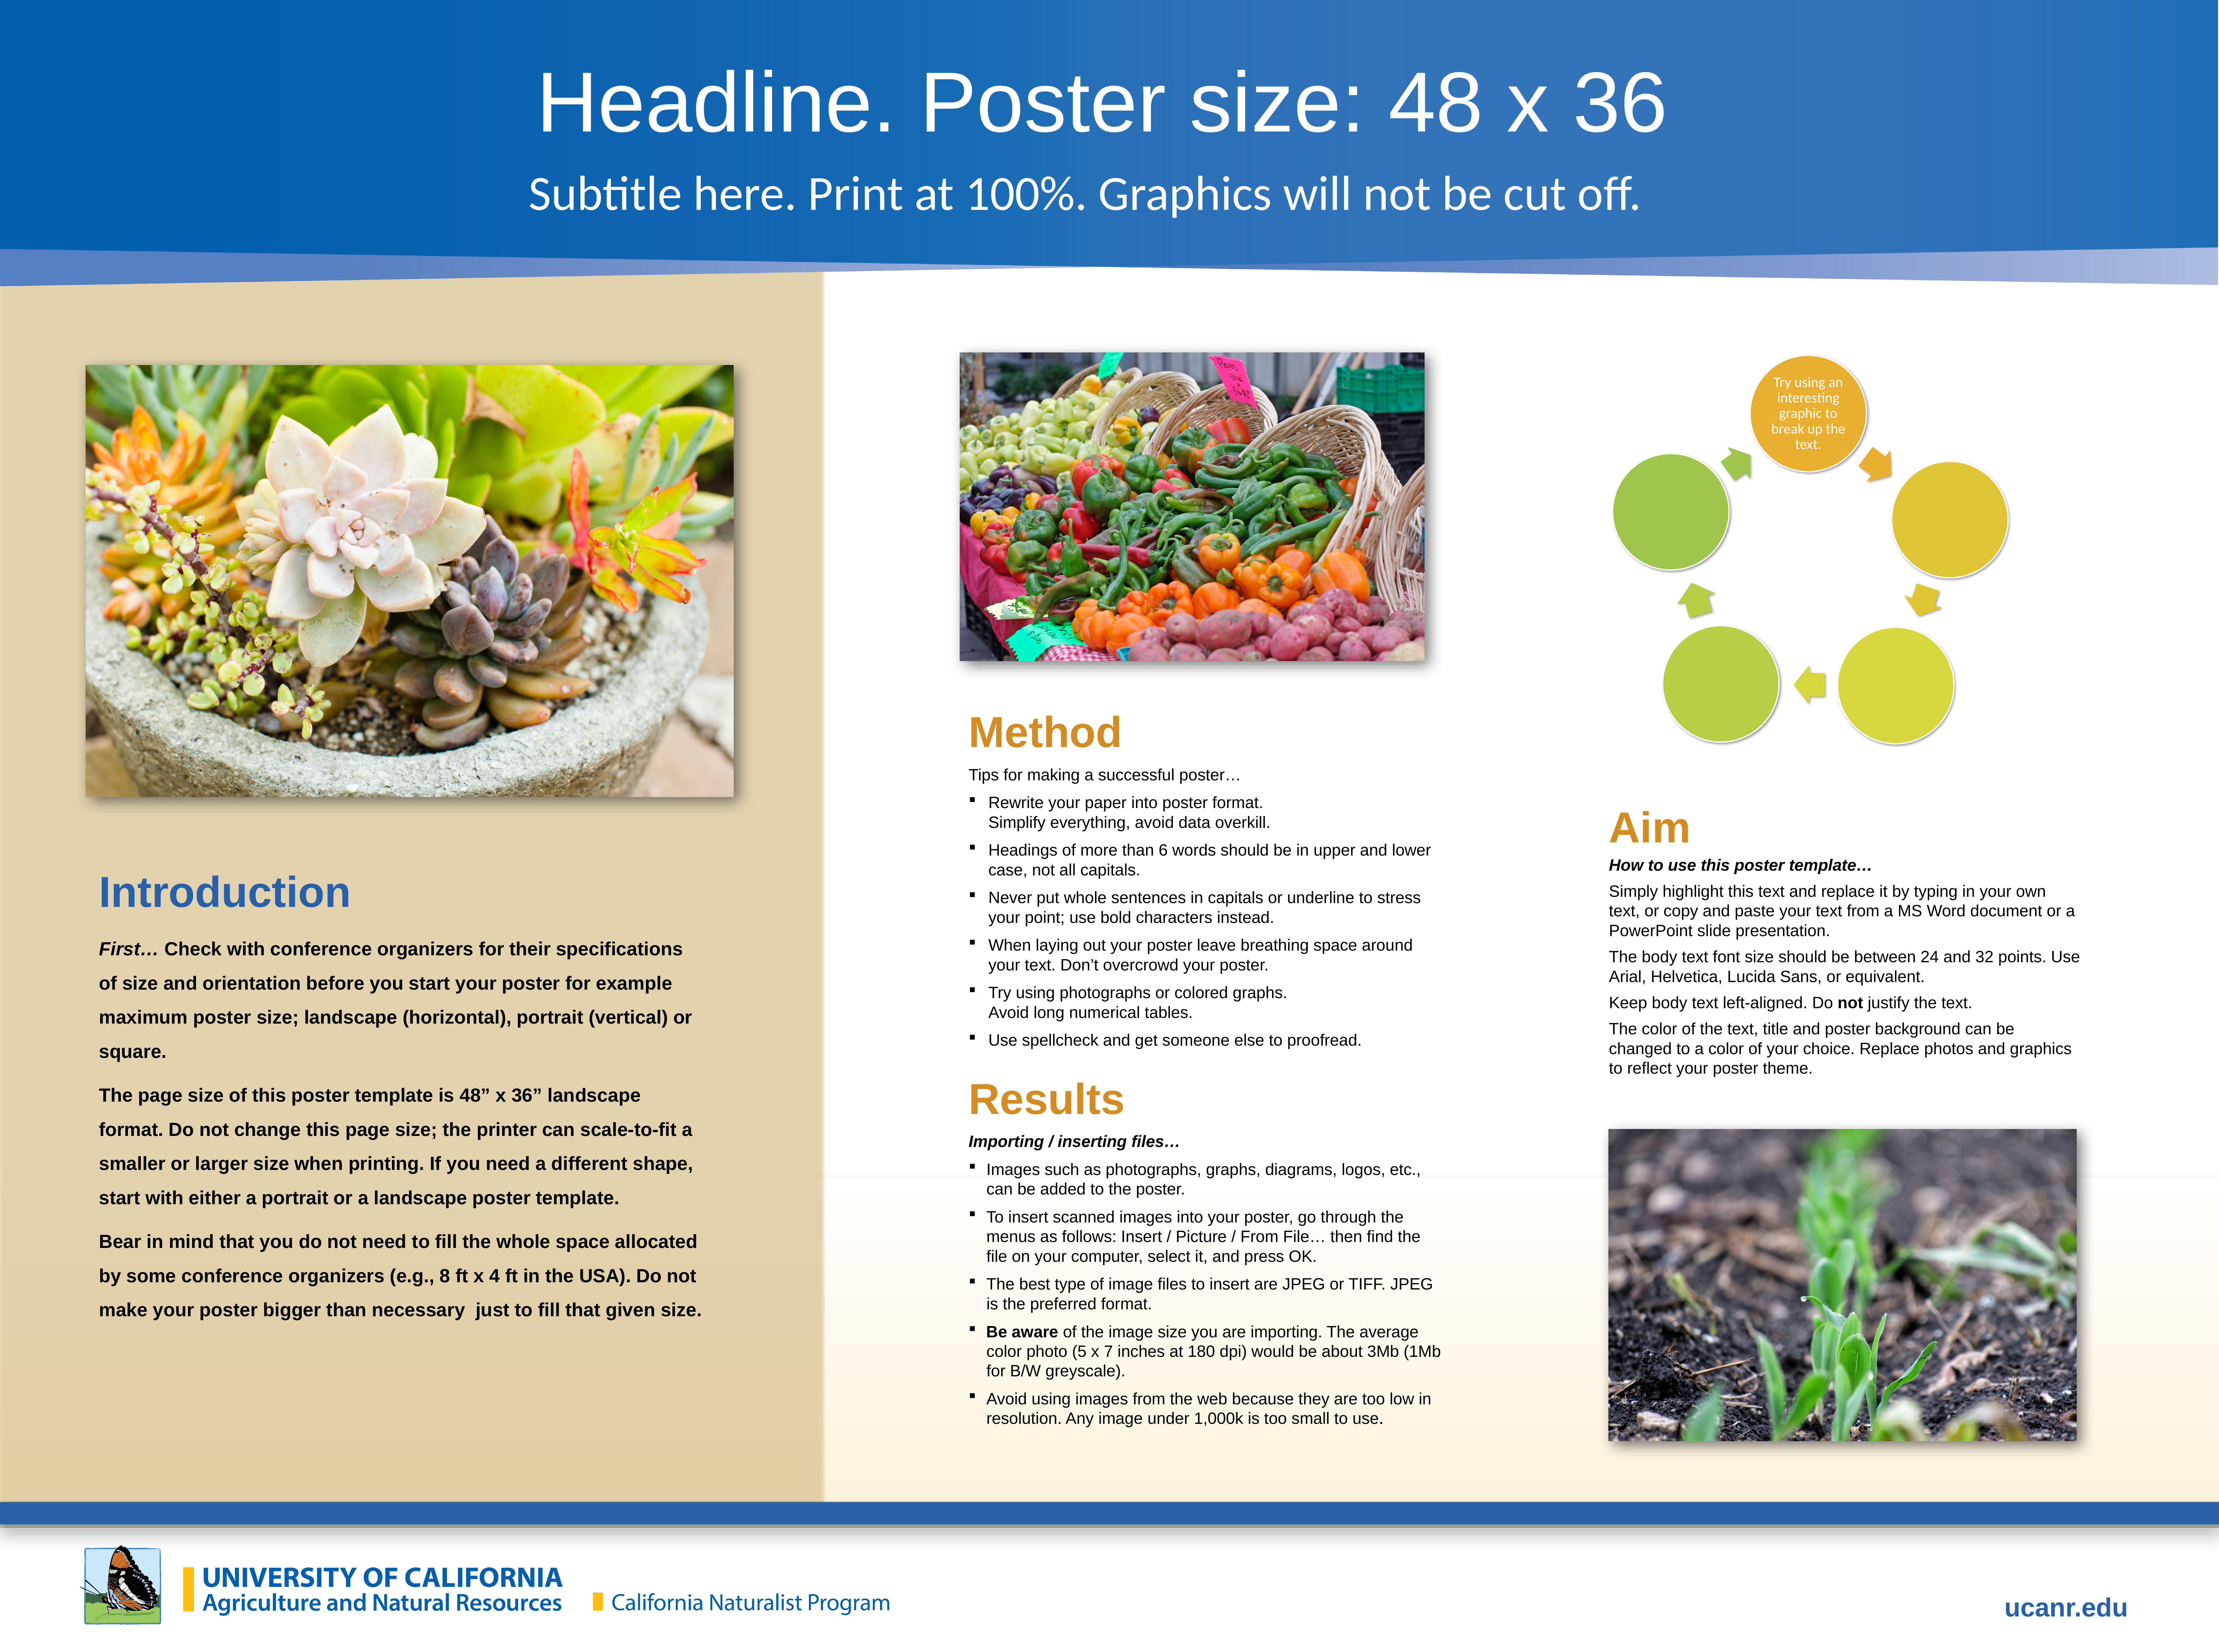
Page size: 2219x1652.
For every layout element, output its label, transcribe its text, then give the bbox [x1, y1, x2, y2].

picture [960, 352, 1425, 661]
picture [0, 0, 2218, 296]
picture [86, 365, 734, 797]
subtitle Subtitle here. Print at 100%. Graphics will not be cut off. [209, 150, 1973, 267]
title Headline. Poster size: 48 x 36 [77, 1, 2105, 208]
picture [75, 1543, 901, 1630]
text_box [1608, 277, 2008, 821]
text_box Method Tips for making a successful poster… Rewrite your paper into poster format. Simplify everything, avoid data overkill. Headings of more than 6 words should be in upper and lower case, not all capitals. Never put whole sentences in capitals or underline to stress your point; use bold characters instead. When laying out your poster leave breathing space around your text. Don’t overcrowd your poster. Try using photographs or colored graphs. Avoid long numerical tables. Use spellcheck and get someone else to proofread. Results Importing / inserting files… Images such as photographs, graphs, diagrams, logos, etc., can be added to the poster. To insert scanned images into your poster, go through the menus as follows: Insert / Picture / From File… then find the file on your computer, select it, and press OK. The best type of image files to insert are JPEG or TIFF. JPEG is the preferred format. Be aware of the image size you are importing. The average color photo (5 x 7 inches at 180 dpi) would be about 3Mb (1Mb for B/W greyscale). Avoid using images from the web because they are too low in resolution. Any image under 1,000k is too small to use. [942, 678, 1469, 1474]
text_box Aim How to use this poster template… Simply highlight this text and replace it by typing in your own text, or copy and paste your text from a MS Word document or a PowerPoint slide presentation. The body text font size should be between 24 and 32 points. Use Arial, Helvetica, Lucida Sans, or equivalent. Keep body text left-aligned. Do not justify the text. The color of the text, title and poster background can be changed to a color of your choice. Replace photos and graphics to reflect your poster theme. [1604, 797, 2086, 1080]
picture [1608, 1129, 2077, 1441]
text_box Introduction First… Check with conference organizers for their specifications of size and orientation before you start your poster for example maximum poster size; landscape (horizontal), portrait (vertical) or square. The page size of this poster template is 48” x 36” landscape format. Do not change this page size; the printer can scale-to-fit a smaller or larger size when printing. If you need a different shape, start with either a portrait or a landscape poster template. Bear in mind that you do not need to fill the whole space allocated by some conference organizers (e.g., 8 ft x 4 ft in the USA). Do not make your poster bigger than necessary just to fill that given size. [75, 825, 728, 1543]
